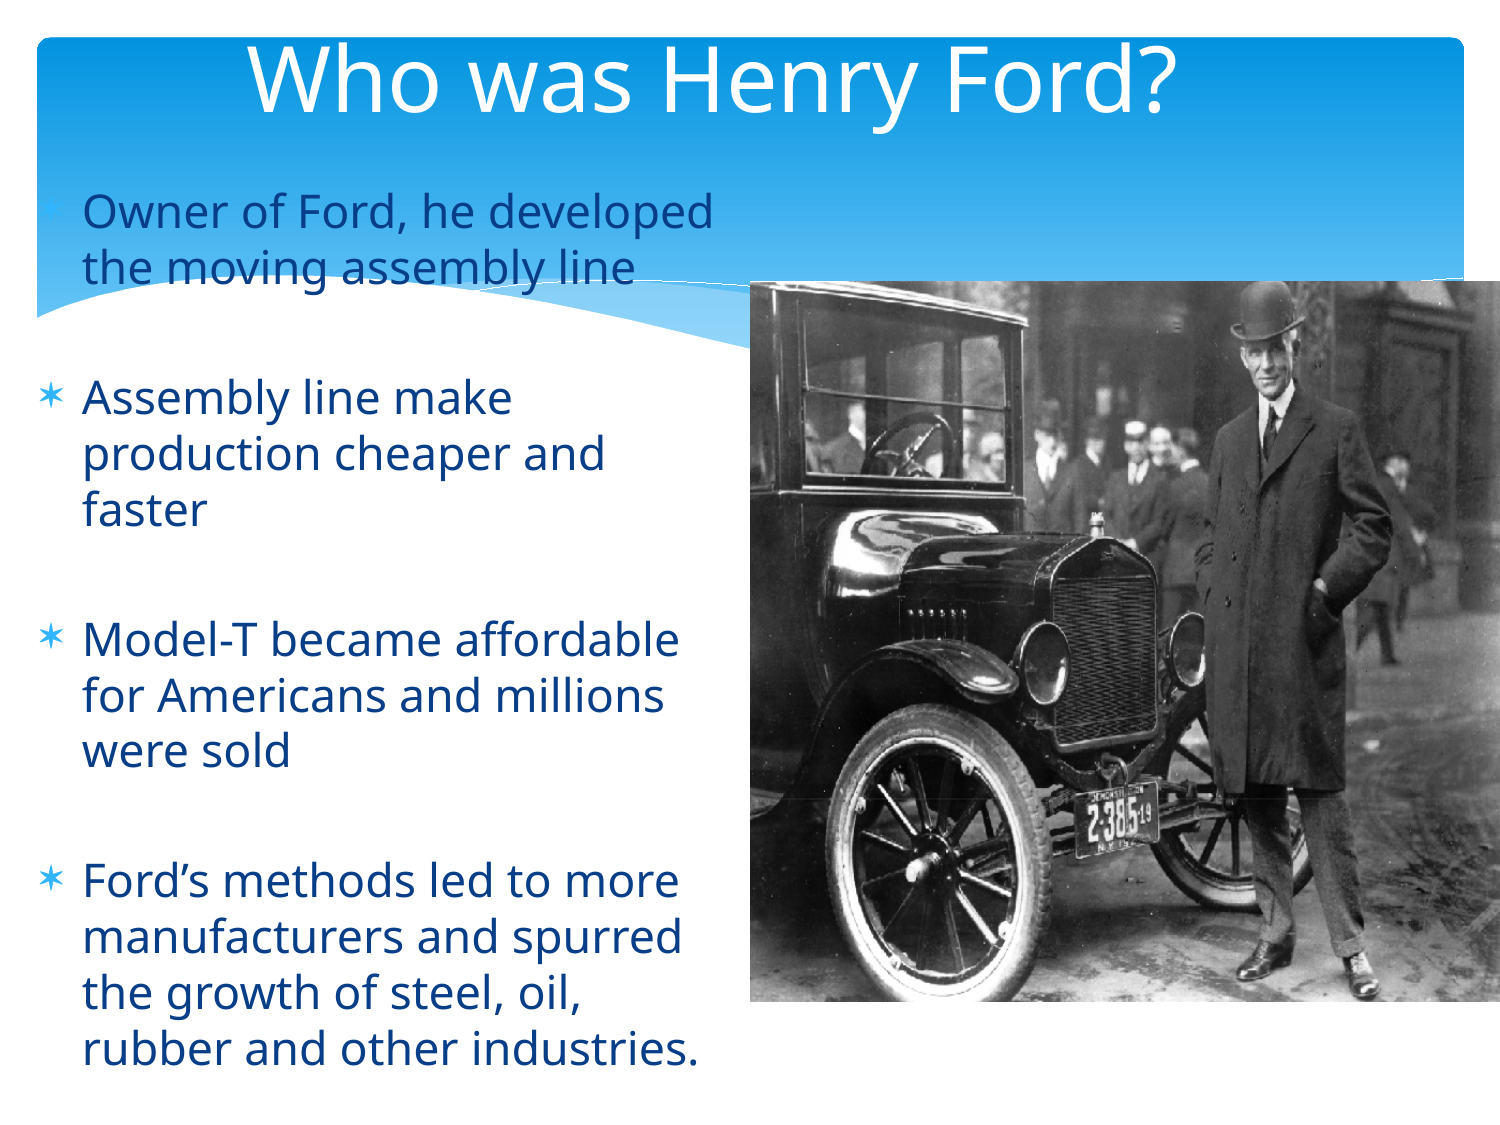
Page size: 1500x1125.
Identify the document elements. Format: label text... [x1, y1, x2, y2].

list Owner of Ford, he developed the moving assembly line Assembly line make production cheaper and faster Model-T became affordable for Americans and millions were sold Ford’s methods led to more manufacturers and spurred the growth of steel, oil, rubber and other industries. [24, 174, 738, 1100]
title Who was Henry Ford? [0, 0, 1425, 152]
picture [749, 281, 1500, 1003]
